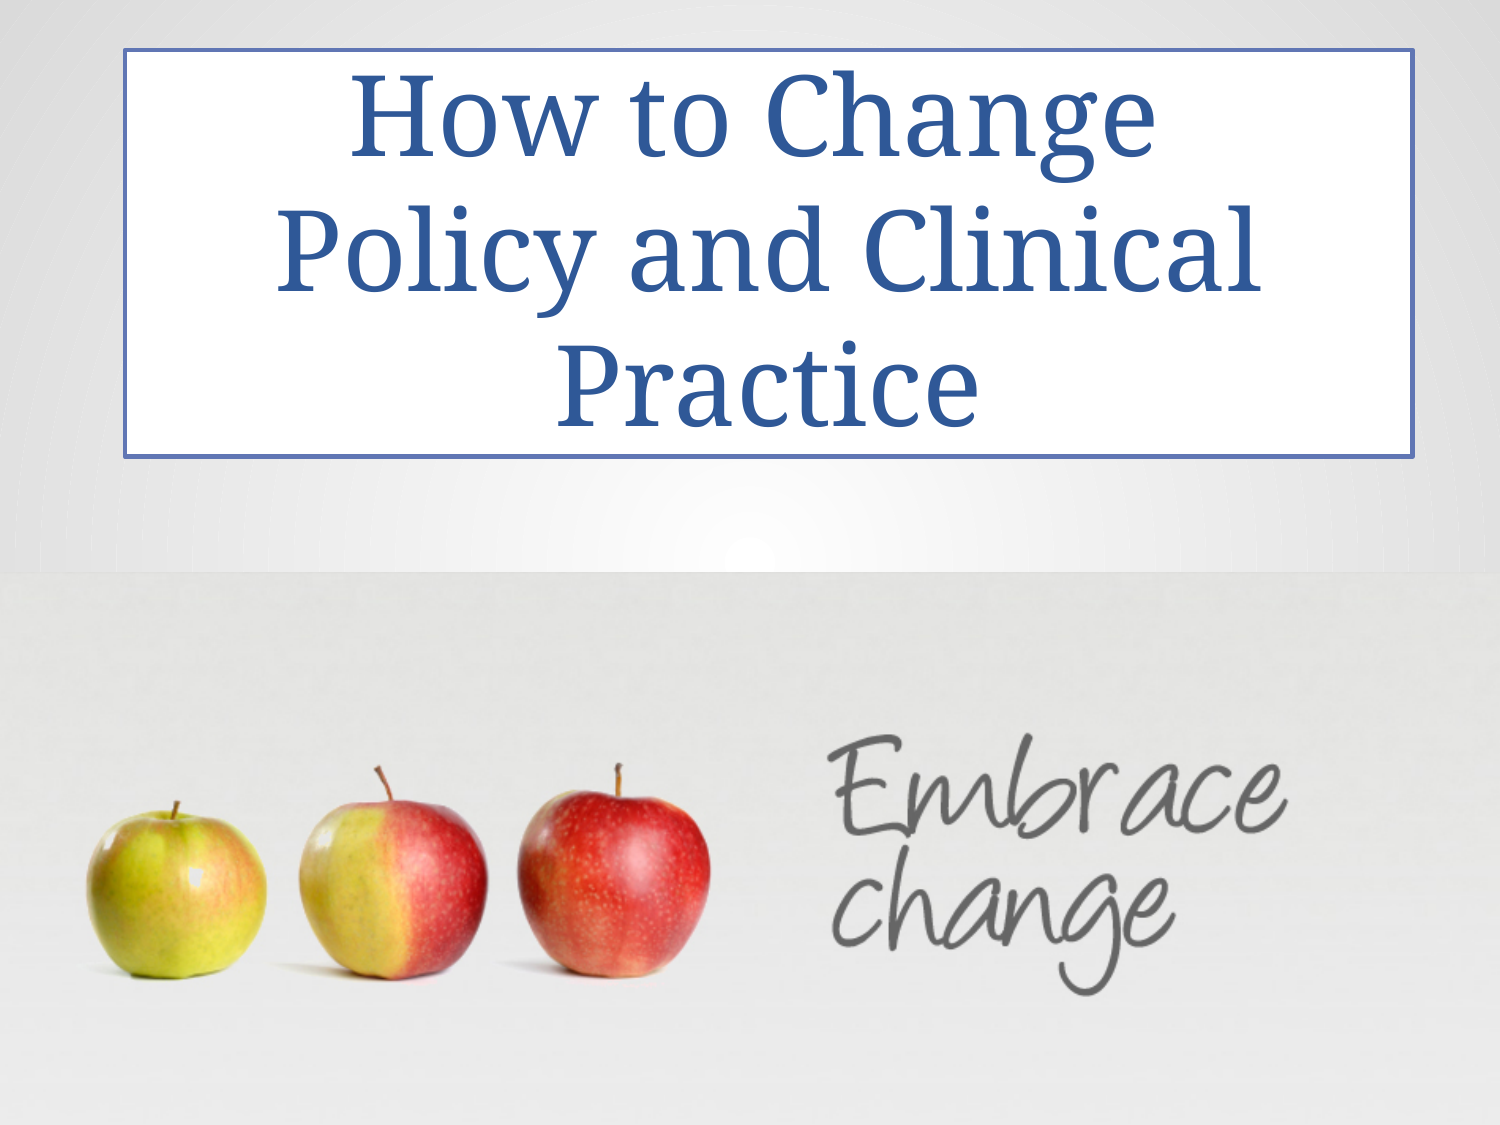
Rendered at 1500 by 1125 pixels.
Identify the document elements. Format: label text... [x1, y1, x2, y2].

picture [0, 572, 1500, 1125]
title How to Change Policy and Clinical Practice [123, 48, 1415, 459]
